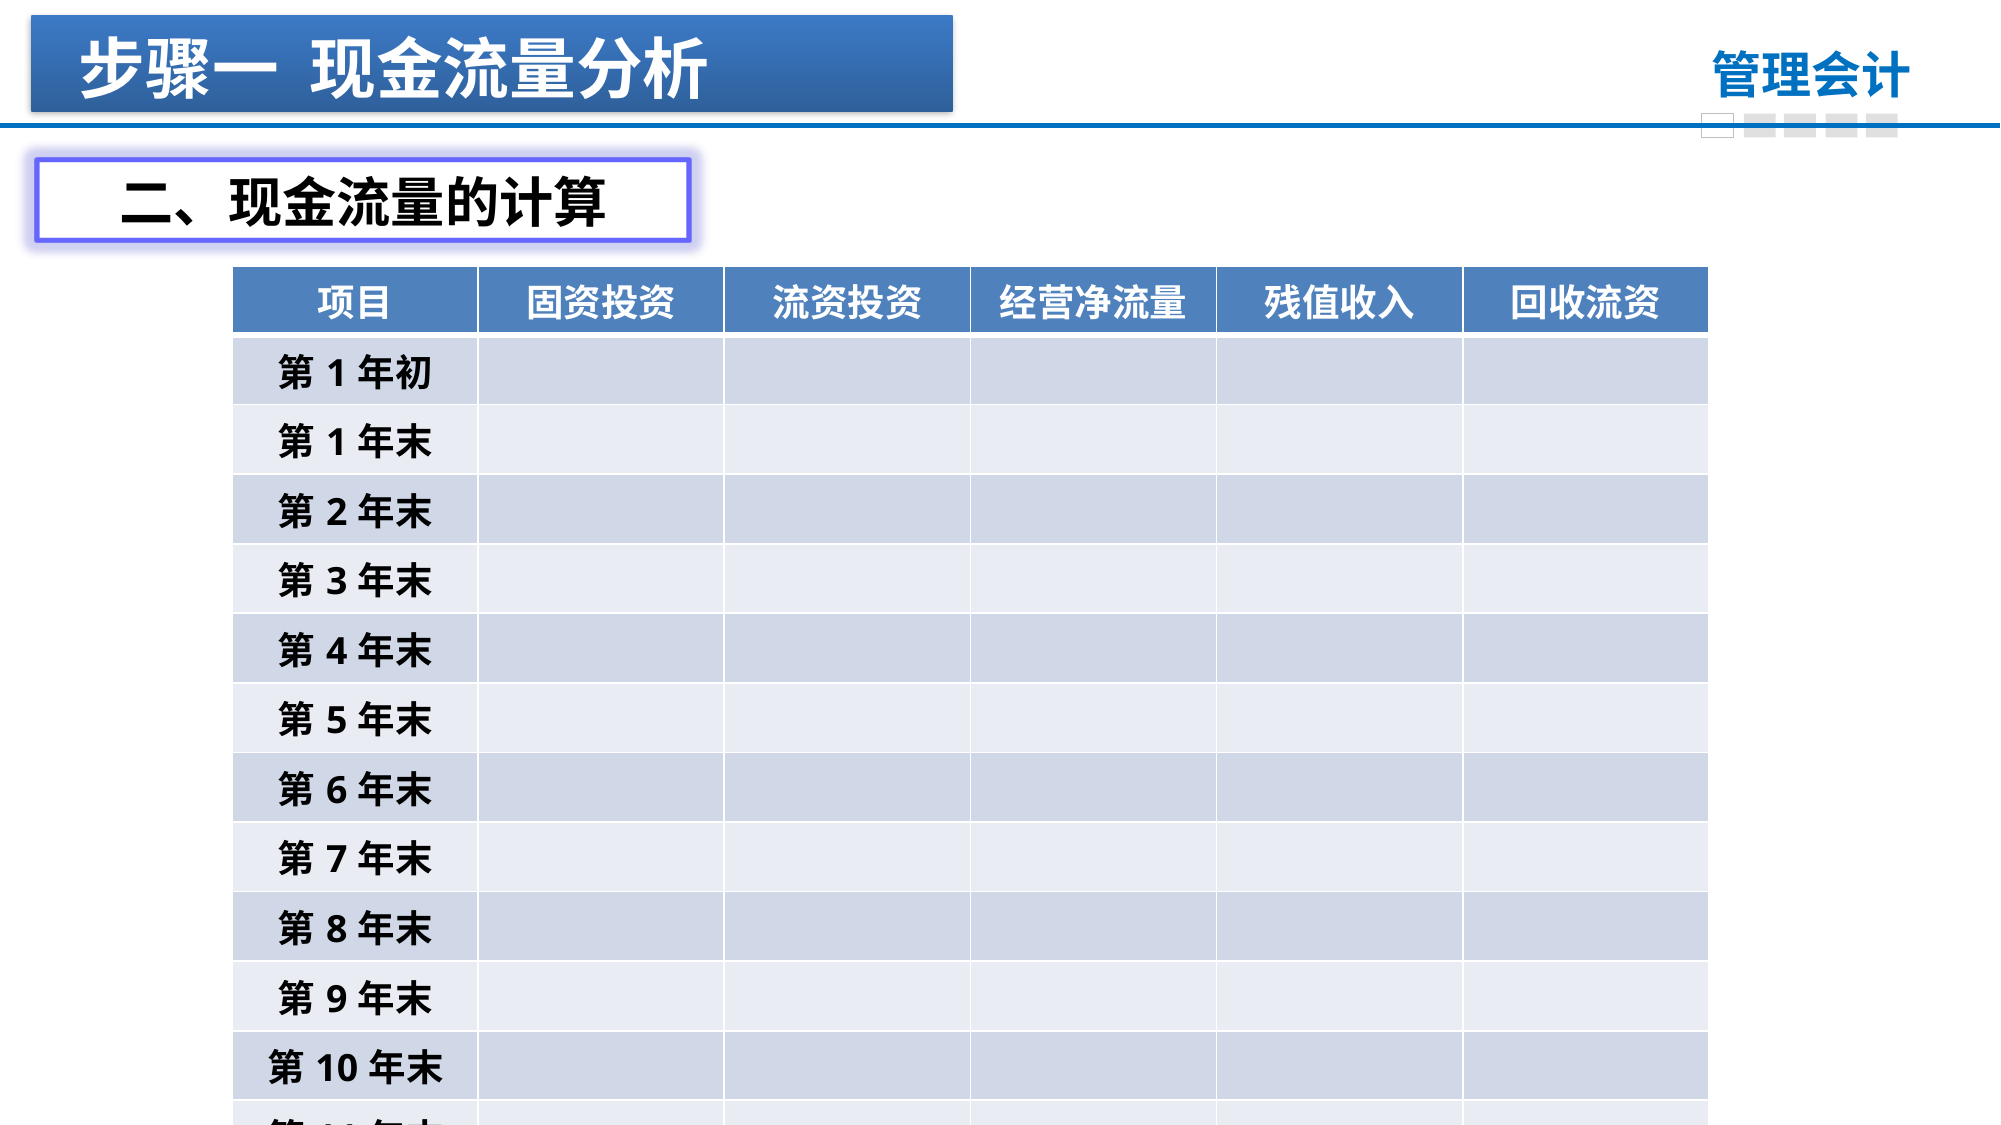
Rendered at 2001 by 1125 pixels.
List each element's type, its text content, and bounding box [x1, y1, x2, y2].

table_cell [971, 753, 1216, 821]
table_cell [971, 962, 1216, 1030]
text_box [31, 14, 953, 117]
table_cell [479, 962, 723, 1030]
table_cell [1464, 892, 1708, 960]
table_cell [725, 405, 970, 473]
table_cell [971, 405, 1216, 473]
table_header 流资投资 [725, 267, 970, 332]
table_cell [971, 823, 1216, 891]
table_header 固资投资 [479, 269, 723, 332]
table_cell [971, 614, 1216, 682]
table_cell [479, 892, 723, 960]
table_cell [725, 892, 970, 960]
table_cell [479, 753, 723, 821]
table_cell [1217, 1101, 1462, 1125]
table_cell [725, 753, 970, 821]
table_cell 第5年末 [233, 684, 477, 752]
table_cell [1464, 753, 1708, 821]
table_header 经营净流量 [971, 267, 1216, 332]
table_cell [1217, 545, 1462, 612]
table_cell [1464, 405, 1708, 473]
table_cell [479, 475, 723, 543]
table_cell [1217, 1032, 1462, 1099]
table_cell 第1年初 [233, 338, 477, 404]
table_cell 第3年末 [233, 545, 477, 612]
table_cell [971, 1032, 1216, 1099]
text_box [7, 132, 719, 268]
table_cell [725, 545, 970, 612]
table_cell 第11年末 [233, 1101, 477, 1125]
table_header 残值收入 [1217, 267, 1462, 332]
table_cell [479, 823, 723, 891]
table_cell [971, 338, 1216, 404]
table_cell [971, 892, 1216, 960]
table_cell [971, 545, 1216, 612]
table_cell [1217, 753, 1462, 821]
table_cell [1217, 614, 1462, 682]
table_cell [479, 684, 723, 752]
table_header 回收流资 [1464, 267, 1708, 332]
table_cell [1464, 614, 1708, 682]
table_header 项目 [233, 276, 477, 332]
table_cell 第2年末 [233, 475, 477, 543]
table_cell [725, 475, 970, 543]
table_cell [971, 1101, 1216, 1125]
table_cell [725, 684, 970, 752]
table_cell 第7年末 [233, 823, 477, 891]
table_cell [725, 1032, 970, 1099]
table_cell [1217, 338, 1462, 404]
table_cell [1217, 962, 1462, 1030]
table_cell [971, 684, 1216, 752]
table_cell 第1年末 [233, 405, 477, 473]
table_cell 第4年末 [233, 614, 477, 682]
table_cell 第8年末 [233, 892, 477, 960]
table_cell [479, 338, 723, 404]
table_cell [1464, 338, 1708, 404]
table_cell [1464, 962, 1708, 1030]
table_cell [725, 962, 970, 1030]
table_cell [479, 545, 723, 612]
table_cell [479, 405, 723, 473]
table_cell [479, 1101, 723, 1125]
table_cell [1464, 823, 1708, 891]
table_cell [1217, 684, 1462, 752]
table_cell [725, 1101, 970, 1125]
table_cell [1464, 475, 1708, 543]
table_cell [1217, 892, 1462, 960]
table_cell [725, 823, 970, 891]
table_cell [1464, 1032, 1708, 1099]
table_cell [479, 1032, 723, 1099]
table_cell [1217, 475, 1462, 543]
table_cell [1464, 684, 1708, 752]
table_cell [725, 338, 970, 404]
table_cell [1464, 1101, 1708, 1125]
table_cell [1217, 823, 1462, 891]
table_cell [971, 475, 1216, 543]
table_cell 第9年末 [233, 962, 477, 1030]
table_cell [1464, 545, 1708, 612]
table_cell [479, 614, 723, 682]
table_cell [1217, 405, 1462, 473]
table_cell [725, 614, 970, 682]
table_cell 第10年末 [233, 1032, 477, 1099]
table_cell 第6年末 [233, 753, 477, 821]
